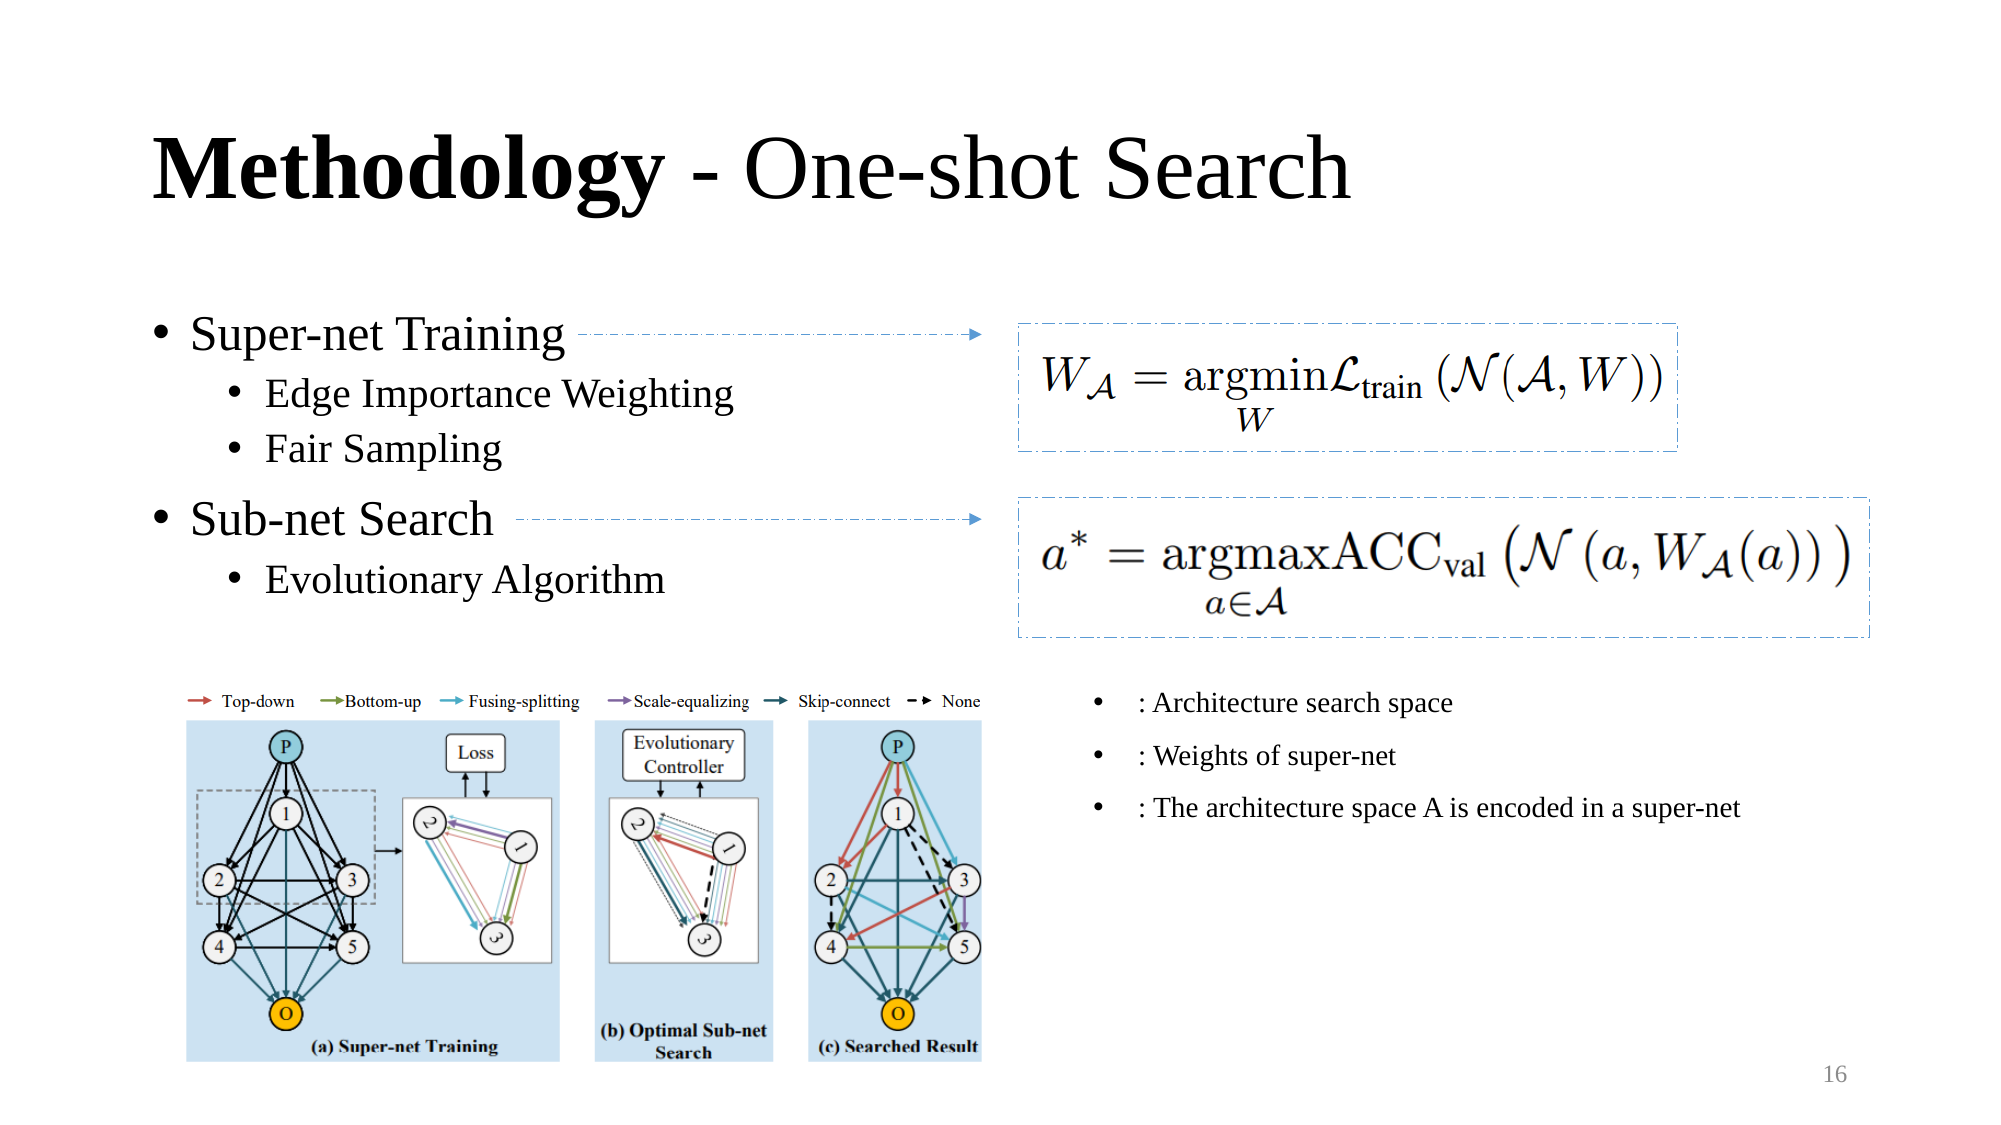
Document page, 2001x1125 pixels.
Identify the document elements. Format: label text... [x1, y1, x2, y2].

picture [1018, 323, 1678, 452]
slide_number 16 [1412, 1042, 1863, 1103]
picture [1018, 497, 1870, 638]
title Methodology - One-shot Search [137, 59, 1863, 278]
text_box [186, 689, 982, 1064]
text_box Super-net Training Edge Importance Weighting Fair Sampling Sub-net Search Evolutionary Algorithm [137, 299, 858, 739]
